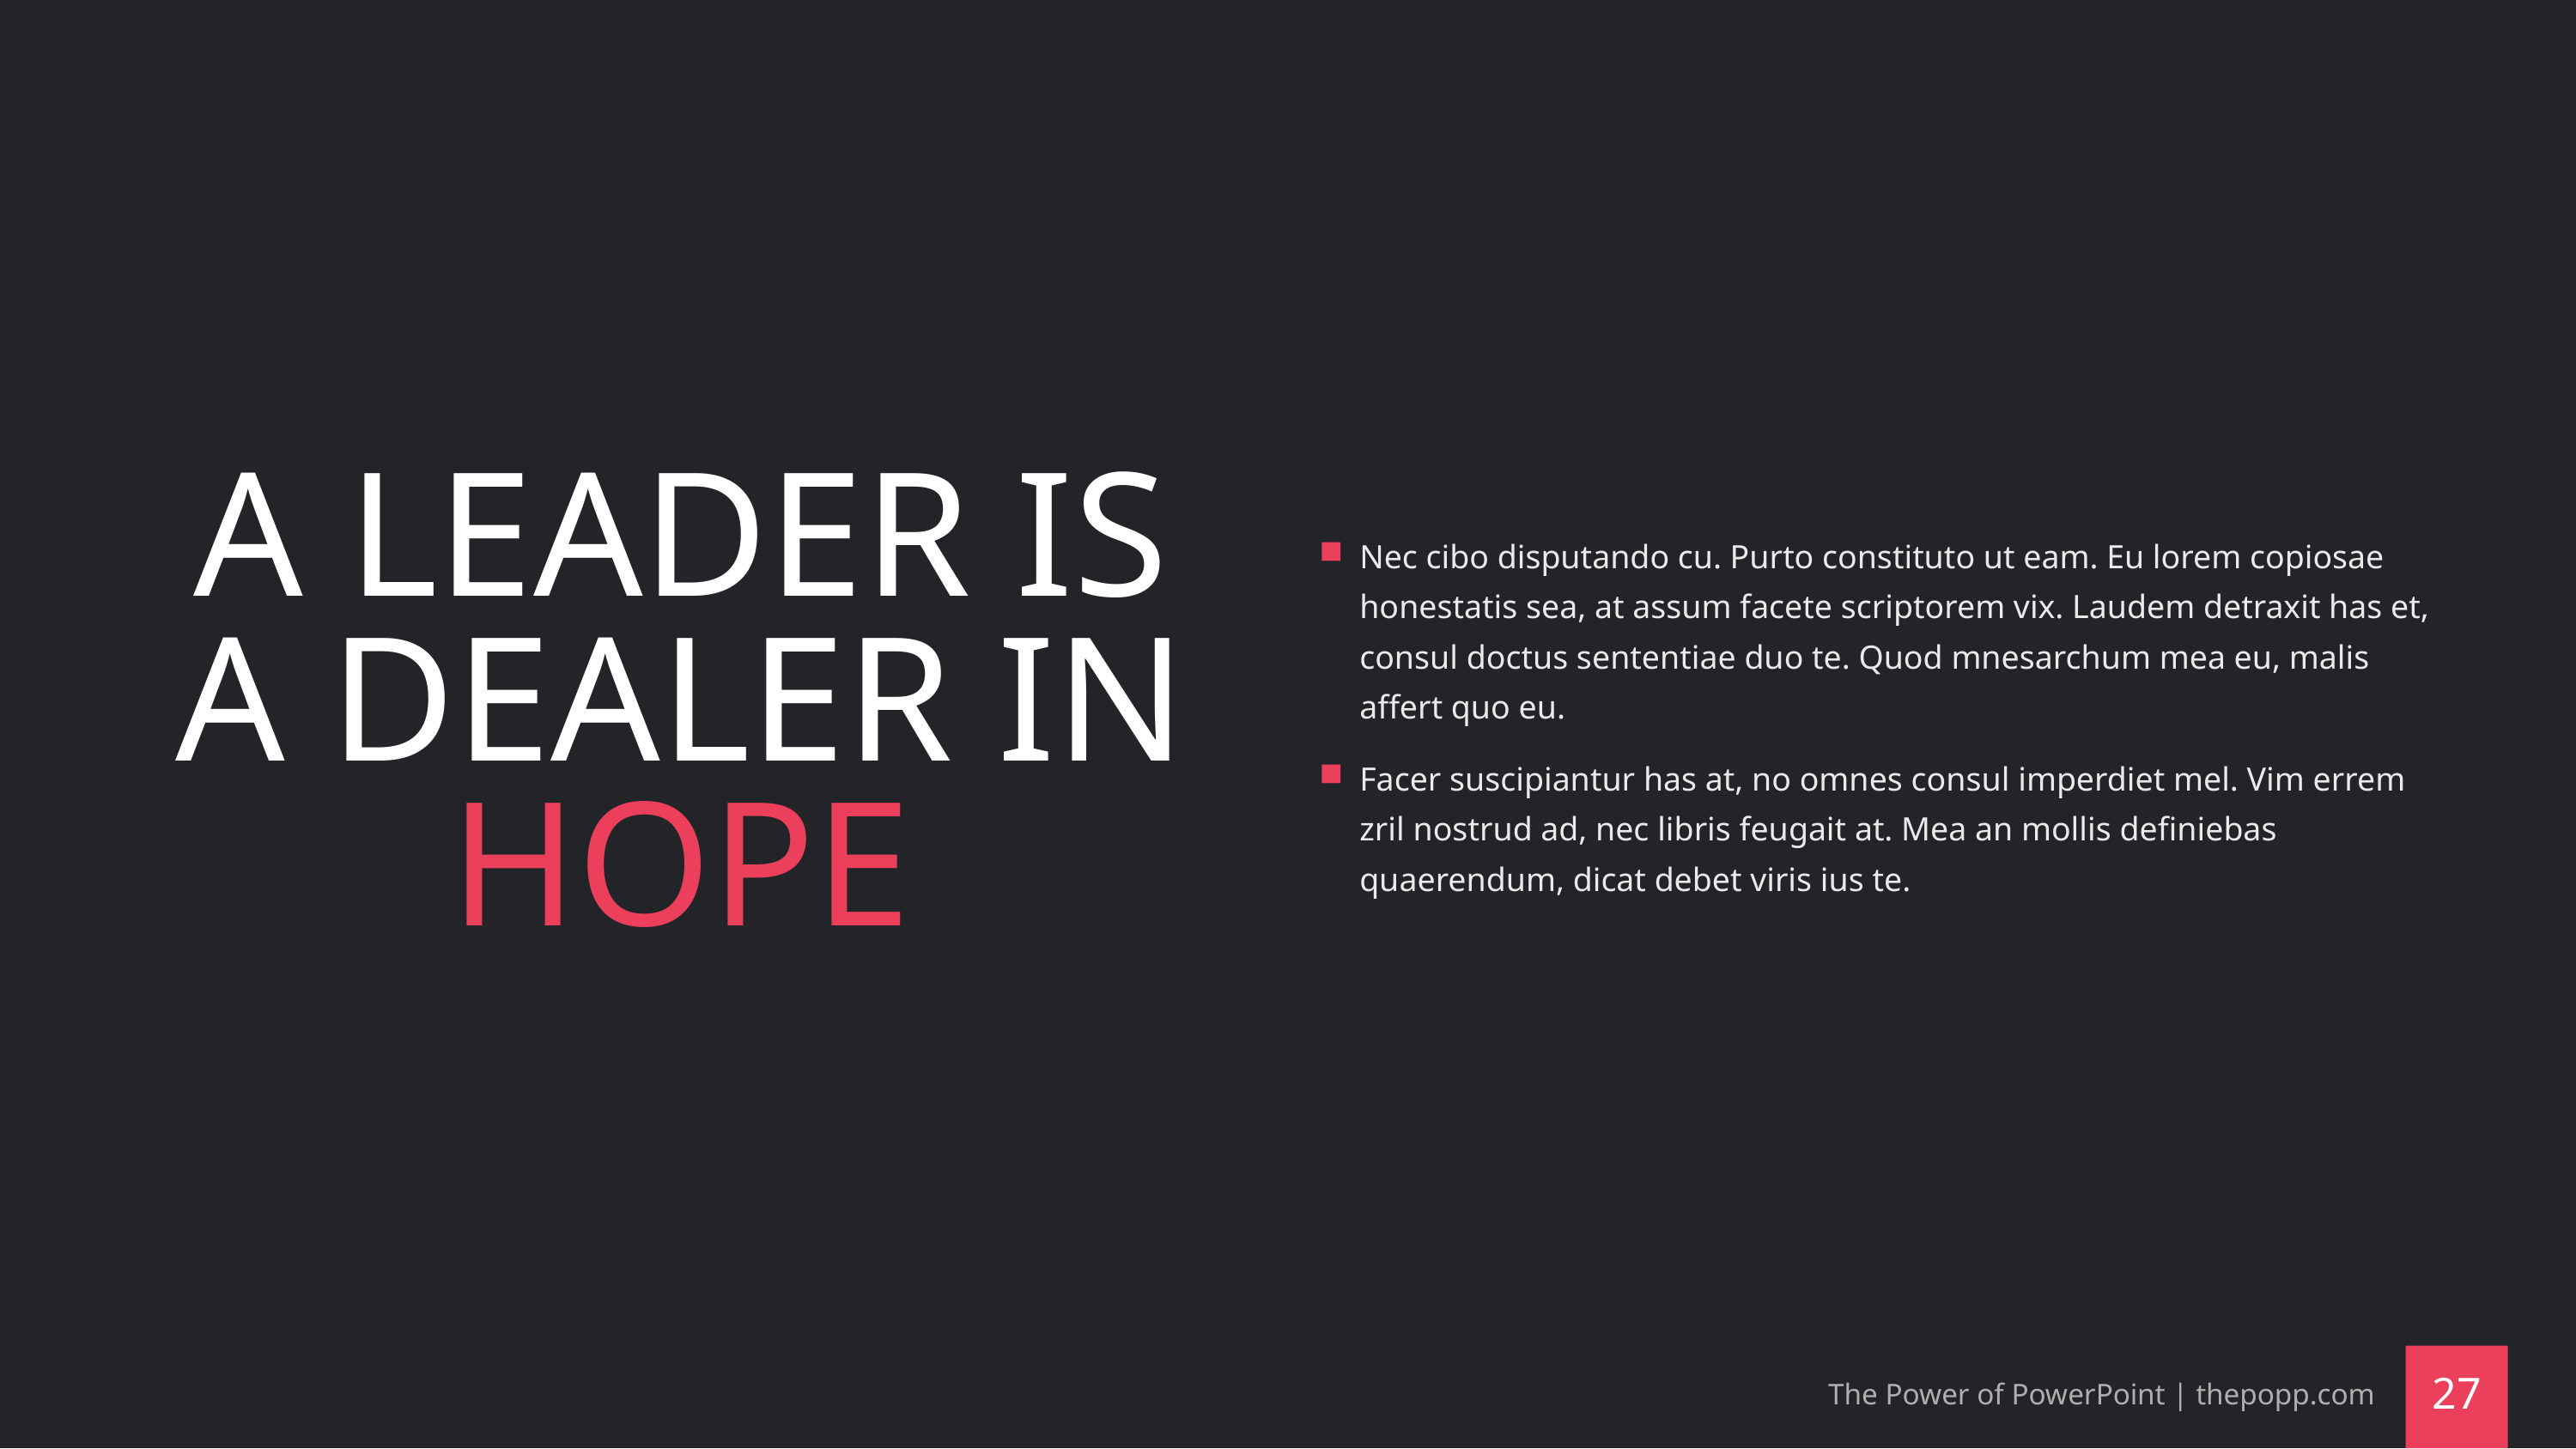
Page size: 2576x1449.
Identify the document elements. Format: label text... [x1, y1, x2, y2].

list Nec cibo disputando cu. Purto constituto ut eam. Eu lorem copiosae honestatis sea, at assum facete scriptorem vix. Laudem detraxit has et, consul doctus sententiae duo te. Quod mnesarchum mea eu, malis affert quo eu. Facer suscipiantur has at, no omnes consul imperdiet mel. Vim errem zril nostrud ad, nec libris feugait at. Mea an mollis definiebas quaerendum, dicat debet viris ius te. [1306, 130, 2472, 1292]
slide_number 27 [2404, 1356, 2509, 1434]
title A LEADER IS A DEALER IN HOPE [112, 130, 1249, 1292]
footer The Power of PowerPoint | thepopp.com [1519, 1356, 2389, 1434]
